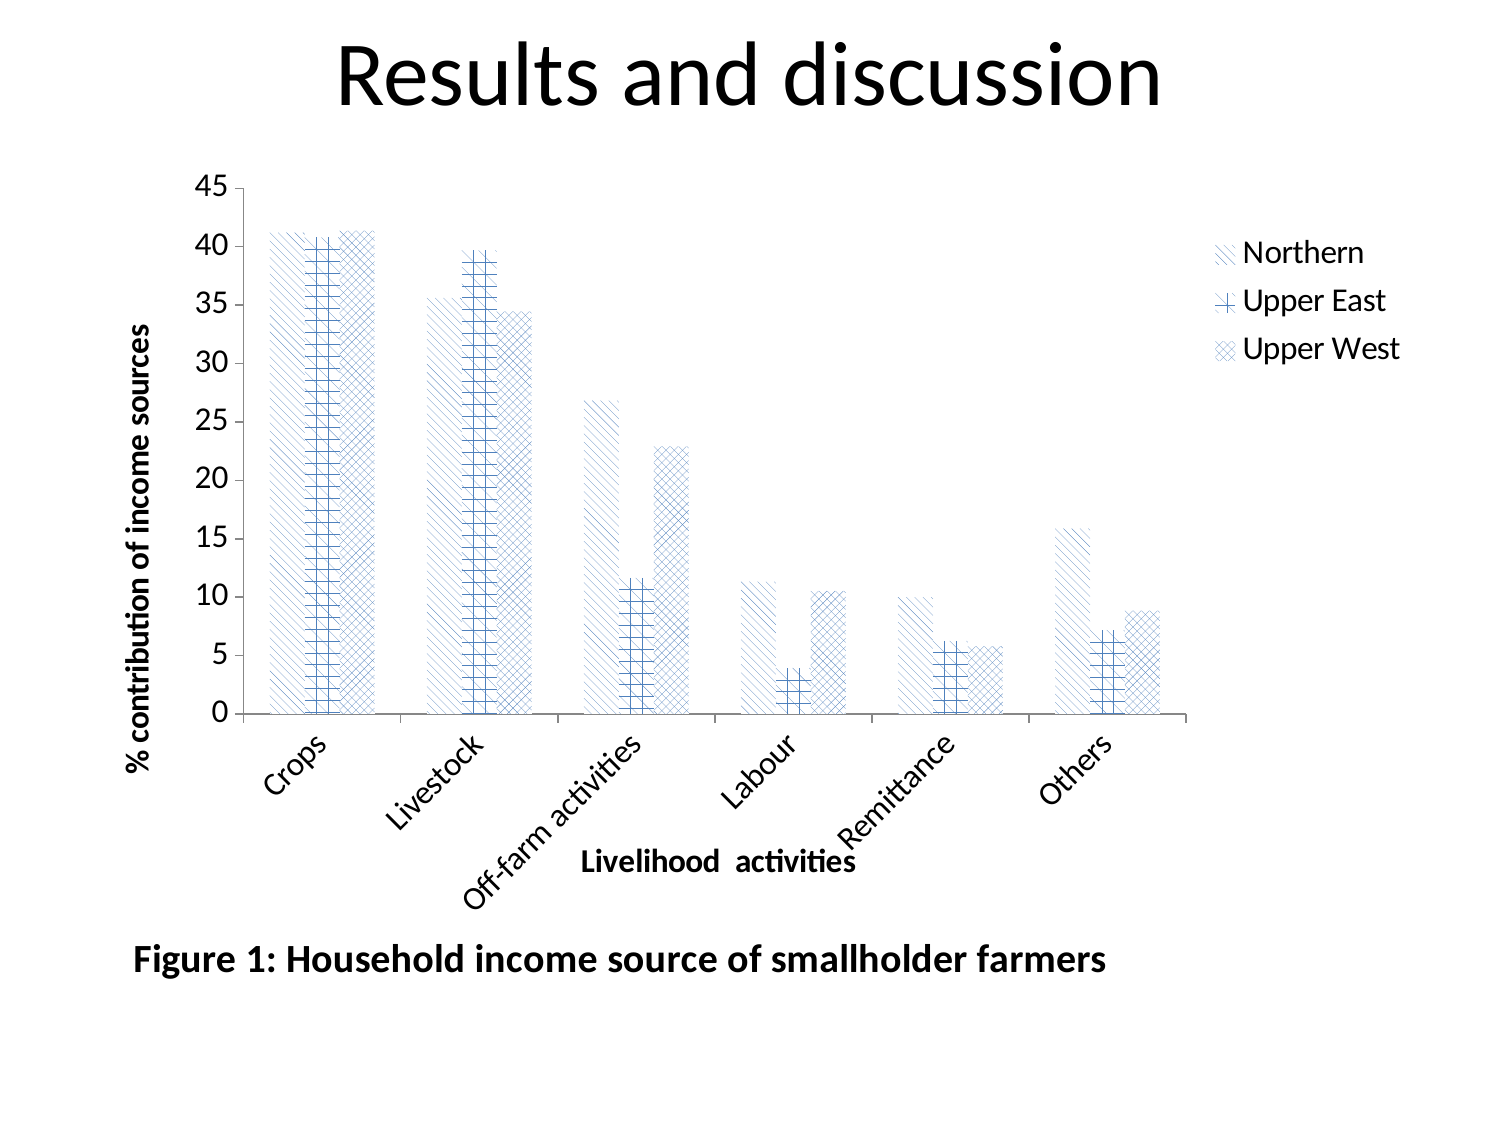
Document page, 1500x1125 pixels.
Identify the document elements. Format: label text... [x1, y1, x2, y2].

title Results and discussion [75, 0, 1425, 138]
chart [49, 162, 1451, 1006]
